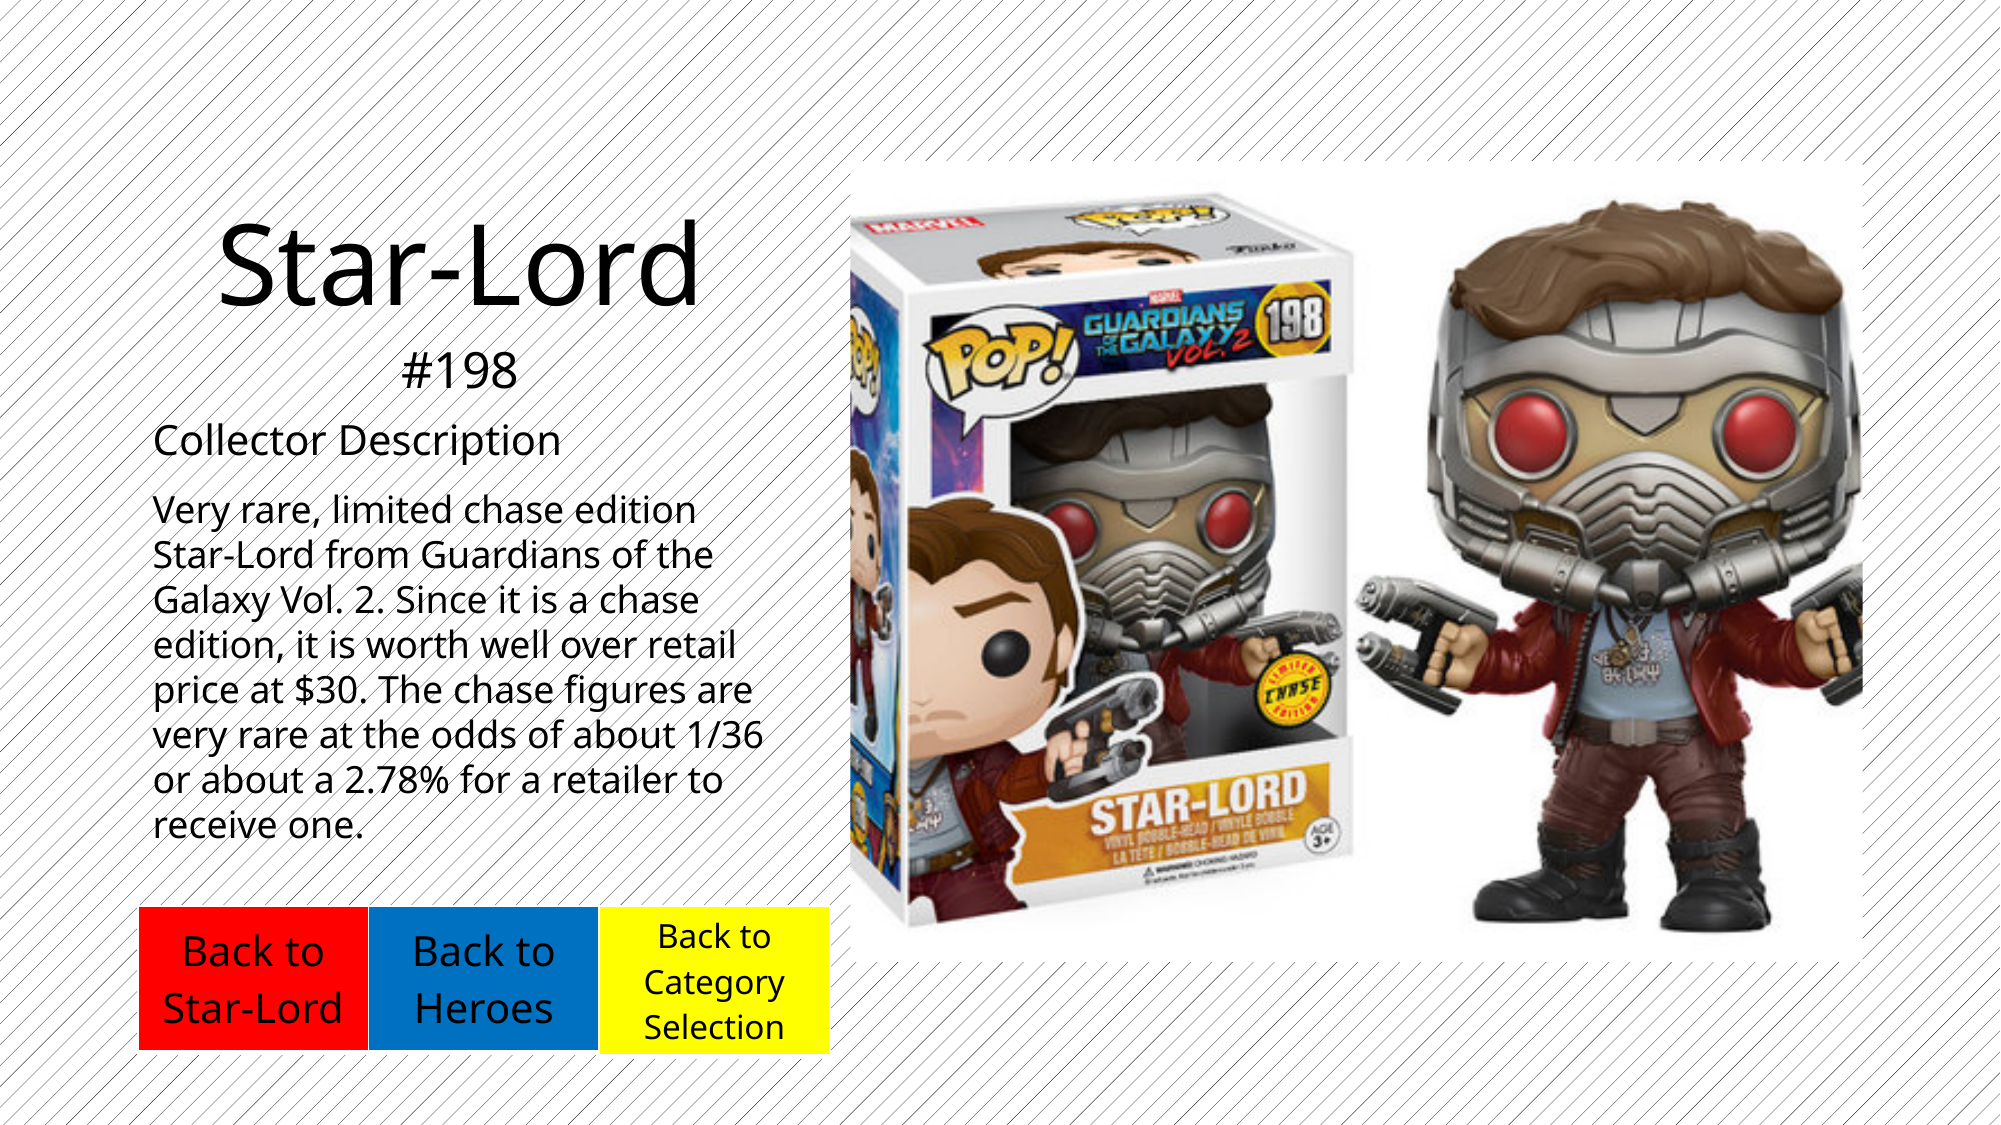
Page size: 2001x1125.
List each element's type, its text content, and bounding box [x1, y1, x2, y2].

picture [137, 905, 830, 1053]
picture [850, 161, 1863, 962]
list #198 Collector Description Very rare, limited chase edition Star-Lord from Guardians of the Galaxy Vol. 2. Since it is a chase edition, it is worth well over retail price at $30. The chase figures are very rare at the odds of about 1/36 or about a 2.78% for a retailer to receive one. [137, 337, 783, 905]
title Star-Lord [137, 75, 783, 337]
